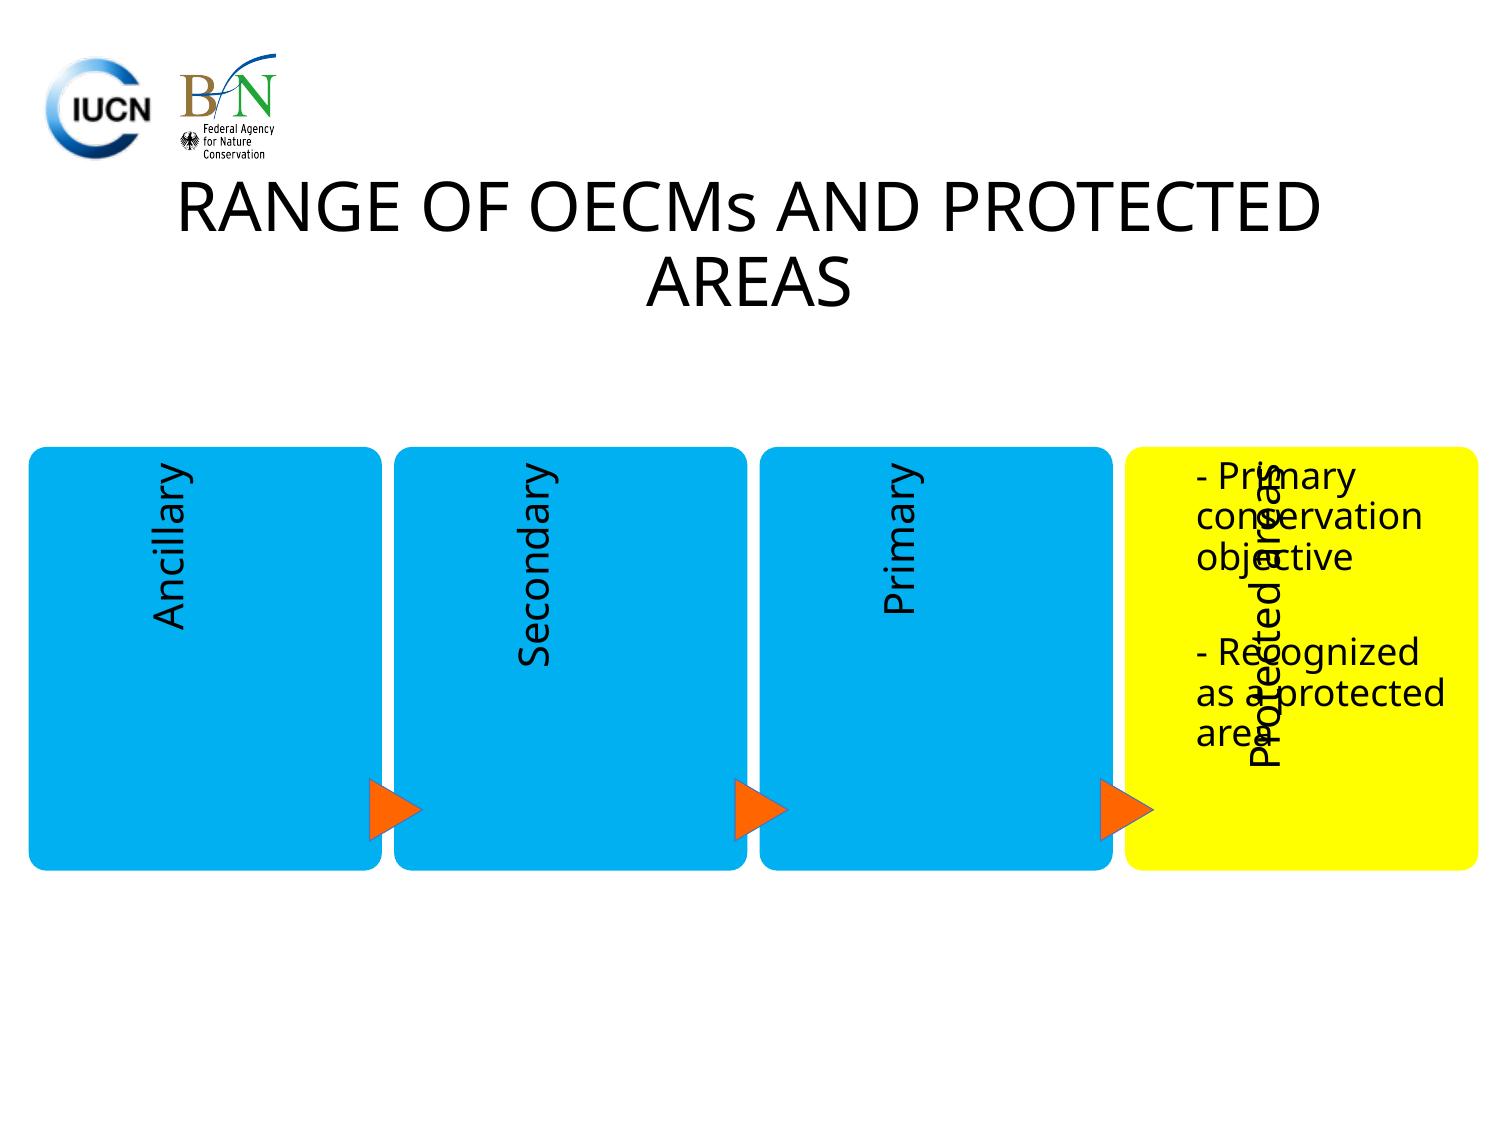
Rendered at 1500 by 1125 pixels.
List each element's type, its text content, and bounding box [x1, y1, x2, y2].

picture [22, 1, 363, 193]
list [28, 245, 1479, 1072]
title RANGE OF OECMs AND PROTECTED AREAS [75, 138, 1425, 245]
